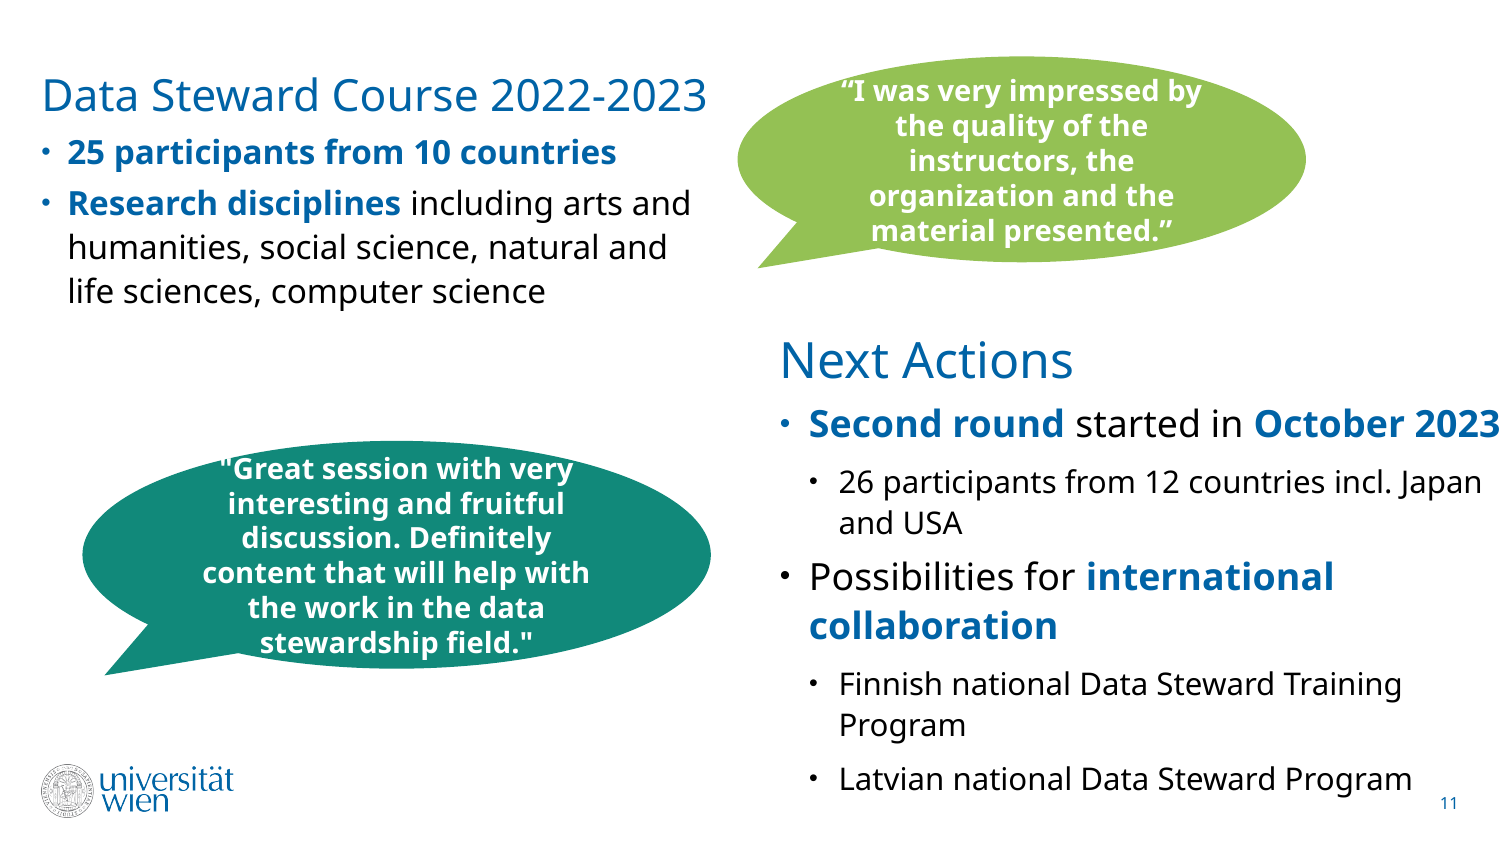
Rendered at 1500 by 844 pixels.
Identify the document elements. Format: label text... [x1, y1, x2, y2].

picture [41, 764, 234, 818]
text_box "Great session with very interesting and fruitful discussion. Definitely content that will help with the work in the data stewardship field." [81, 439, 712, 677]
list Next Actions Second round started in October 2023 26 participants from 12 countries incl. Japan and USA Possibilities for international collaboration Finnish national Data Steward Training Program Latvian national Data Steward Program [779, 322, 1500, 813]
text_box “I was very impressed by the quality of the instructors, the organization and the material presented.” [736, 55, 1307, 270]
slide_number 11 [1399, 781, 1459, 827]
list Data Steward Course 2022-2023 25 participants from 10 countries Research disciplines including arts and humanities, social science, natural and life sciences, computer science [41, 61, 721, 381]
